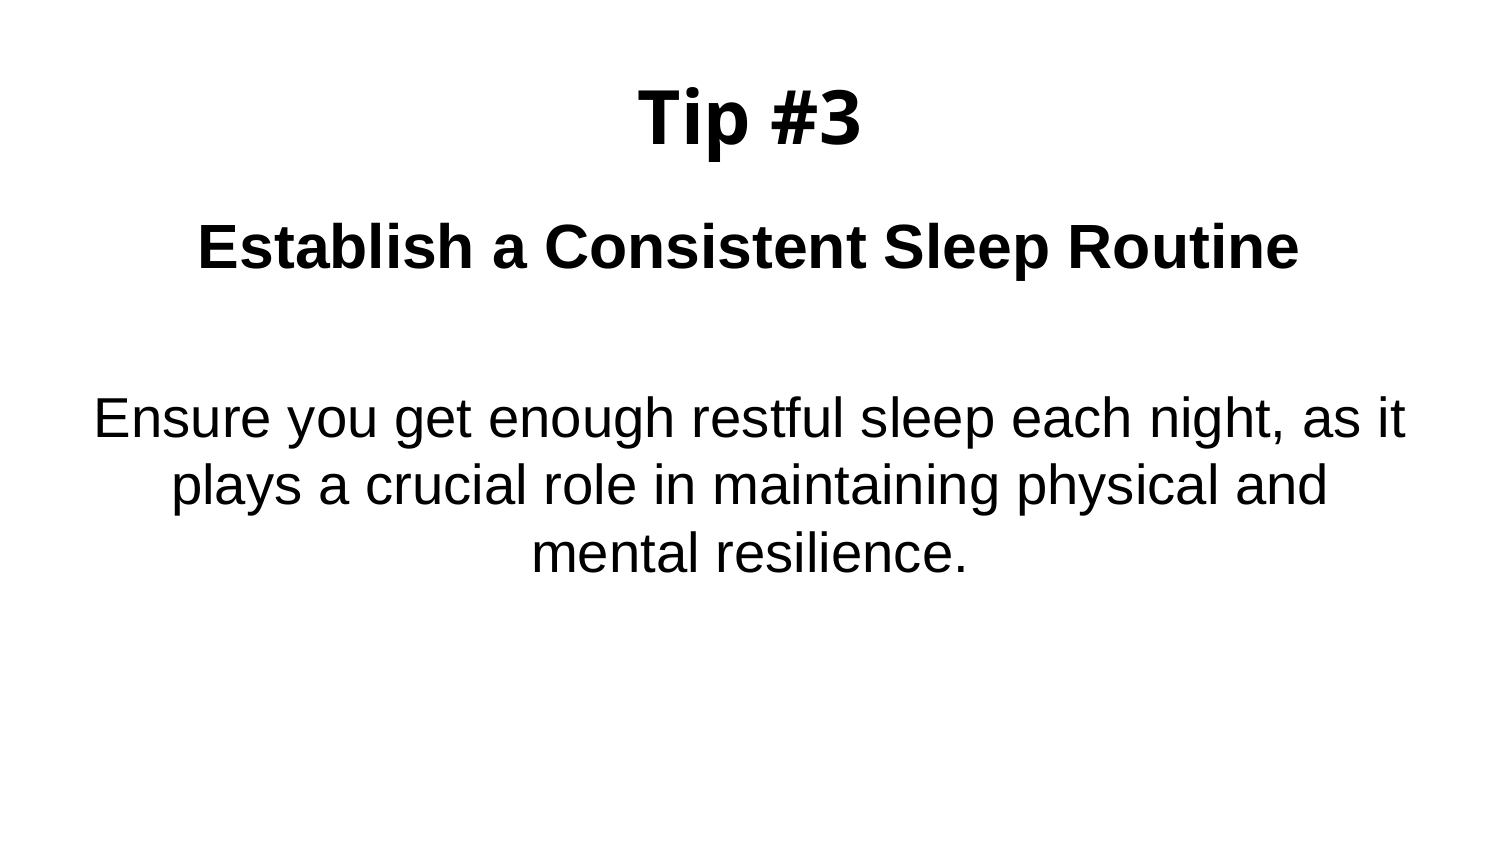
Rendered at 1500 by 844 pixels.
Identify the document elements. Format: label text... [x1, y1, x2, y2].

list Establish a Consistent Sleep Routine Ensure you get enough restful sleep each night, as it plays a crucial role in maintaining physical and mental resilience. [75, 191, 1425, 803]
title Tip #3 [75, 33, 1425, 175]
